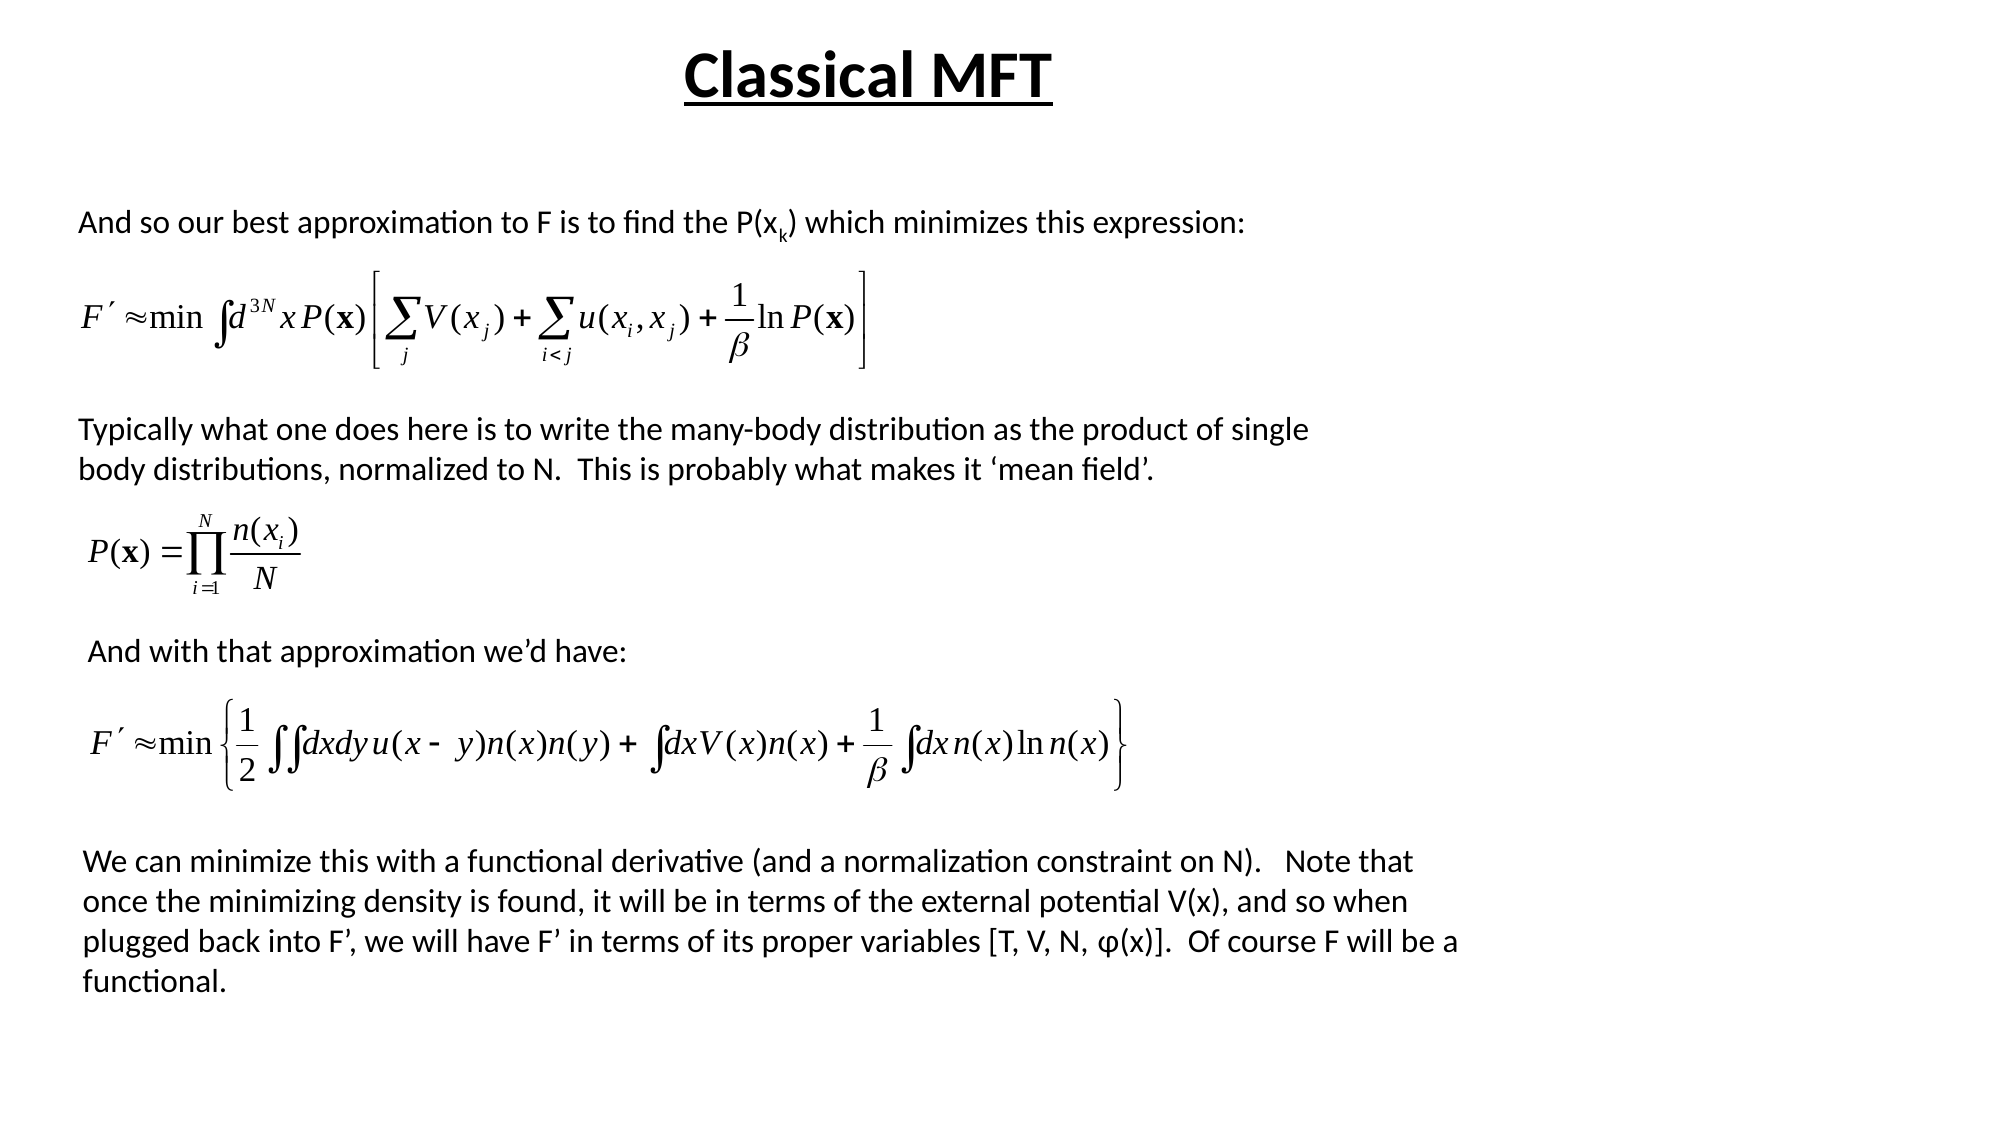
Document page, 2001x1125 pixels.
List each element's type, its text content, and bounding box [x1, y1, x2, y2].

text_box And with that approximation we’d have: [72, 622, 983, 677]
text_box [74, 264, 880, 375]
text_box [81, 505, 308, 602]
text_box Classical MFT [669, 23, 1069, 118]
text_box We can minimize this with a functional derivative (and a normalization constraint on N). Note that once the minimizing density is found, it will be in terms of the external potential V(x), and so when plugged back into F’, we will have F’ in terms of its proper variables [T, V, N, φ(x)]. Of course F will be a functional. [68, 831, 1480, 1007]
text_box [83, 693, 1134, 798]
text_box Typically what one does here is to write the many-body distribution as the product of single body distributions, normalized to N. This is probably what makes it ‘mean field’. [63, 399, 1346, 495]
text_box And so our best approximation to F is to find the P(xk) which minimizes this expression: [63, 193, 1720, 254]
